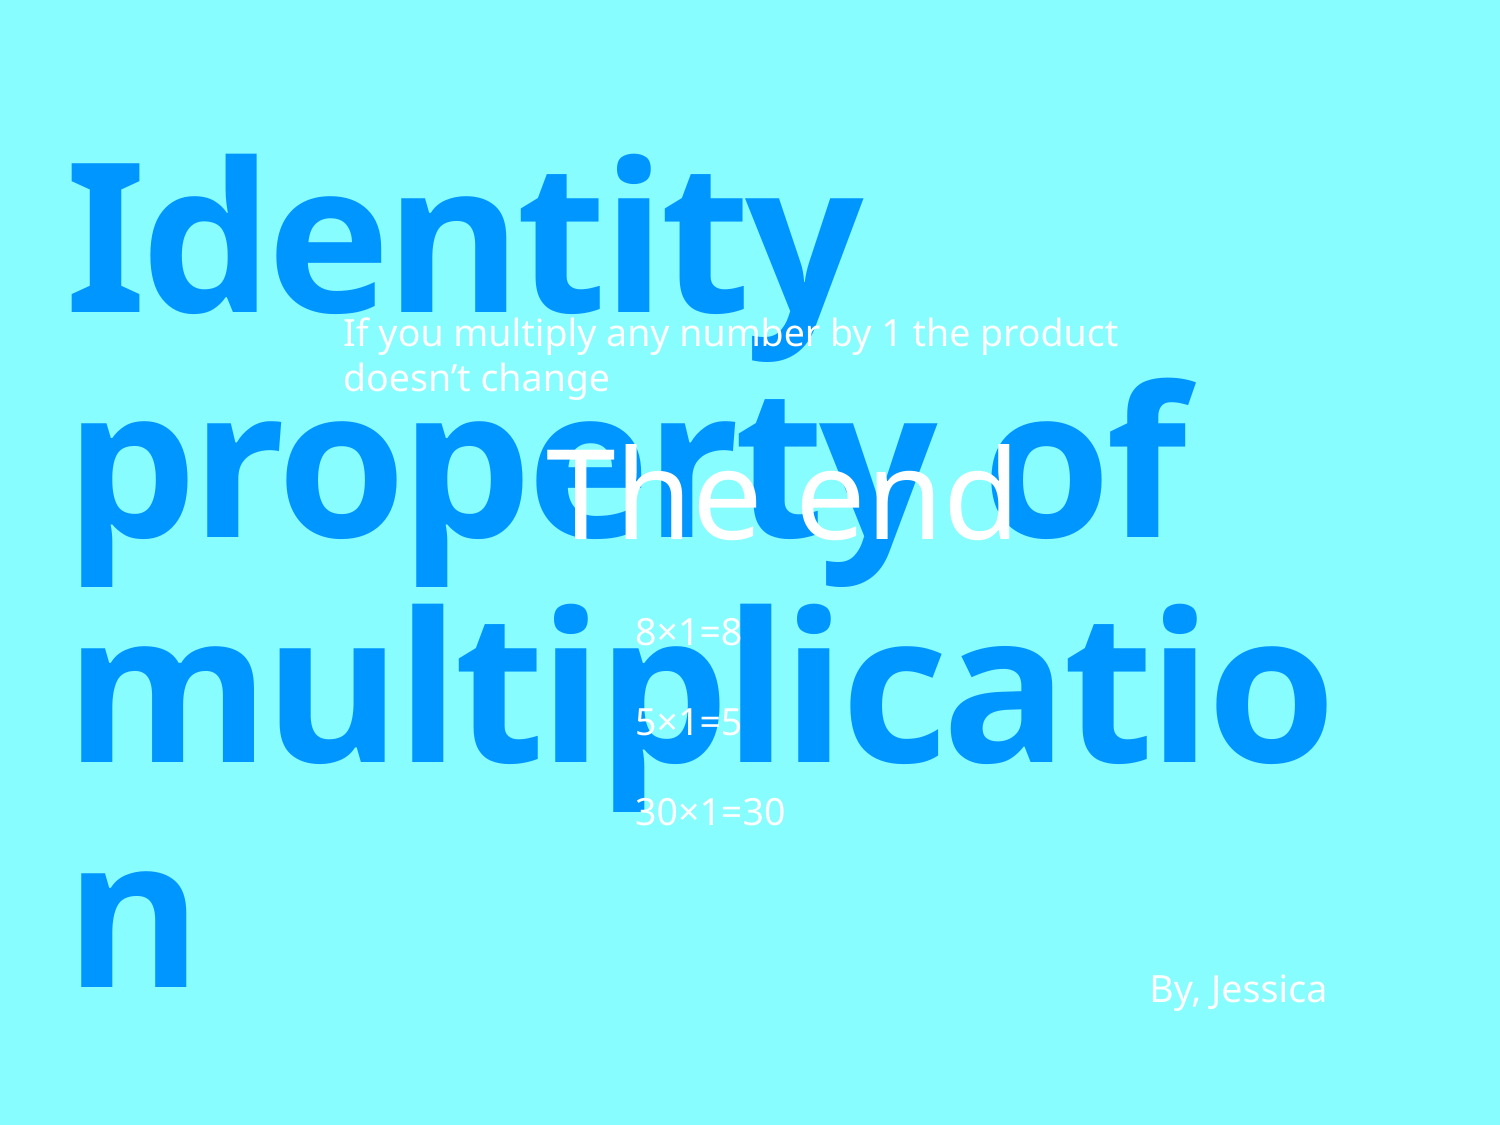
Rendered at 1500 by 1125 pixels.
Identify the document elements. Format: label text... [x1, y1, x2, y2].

text_box By, Jessica [1134, 957, 1343, 1018]
title Identity property of multiplication [50, 121, 1447, 843]
text_box The end [531, 407, 1058, 572]
text_box 8×1=8 5×1=5 30×1=30 [620, 600, 922, 840]
text_box If you multiply any number by 1 the product doesn’t change [328, 301, 1214, 406]
text_box [564, 301, 1127, 362]
